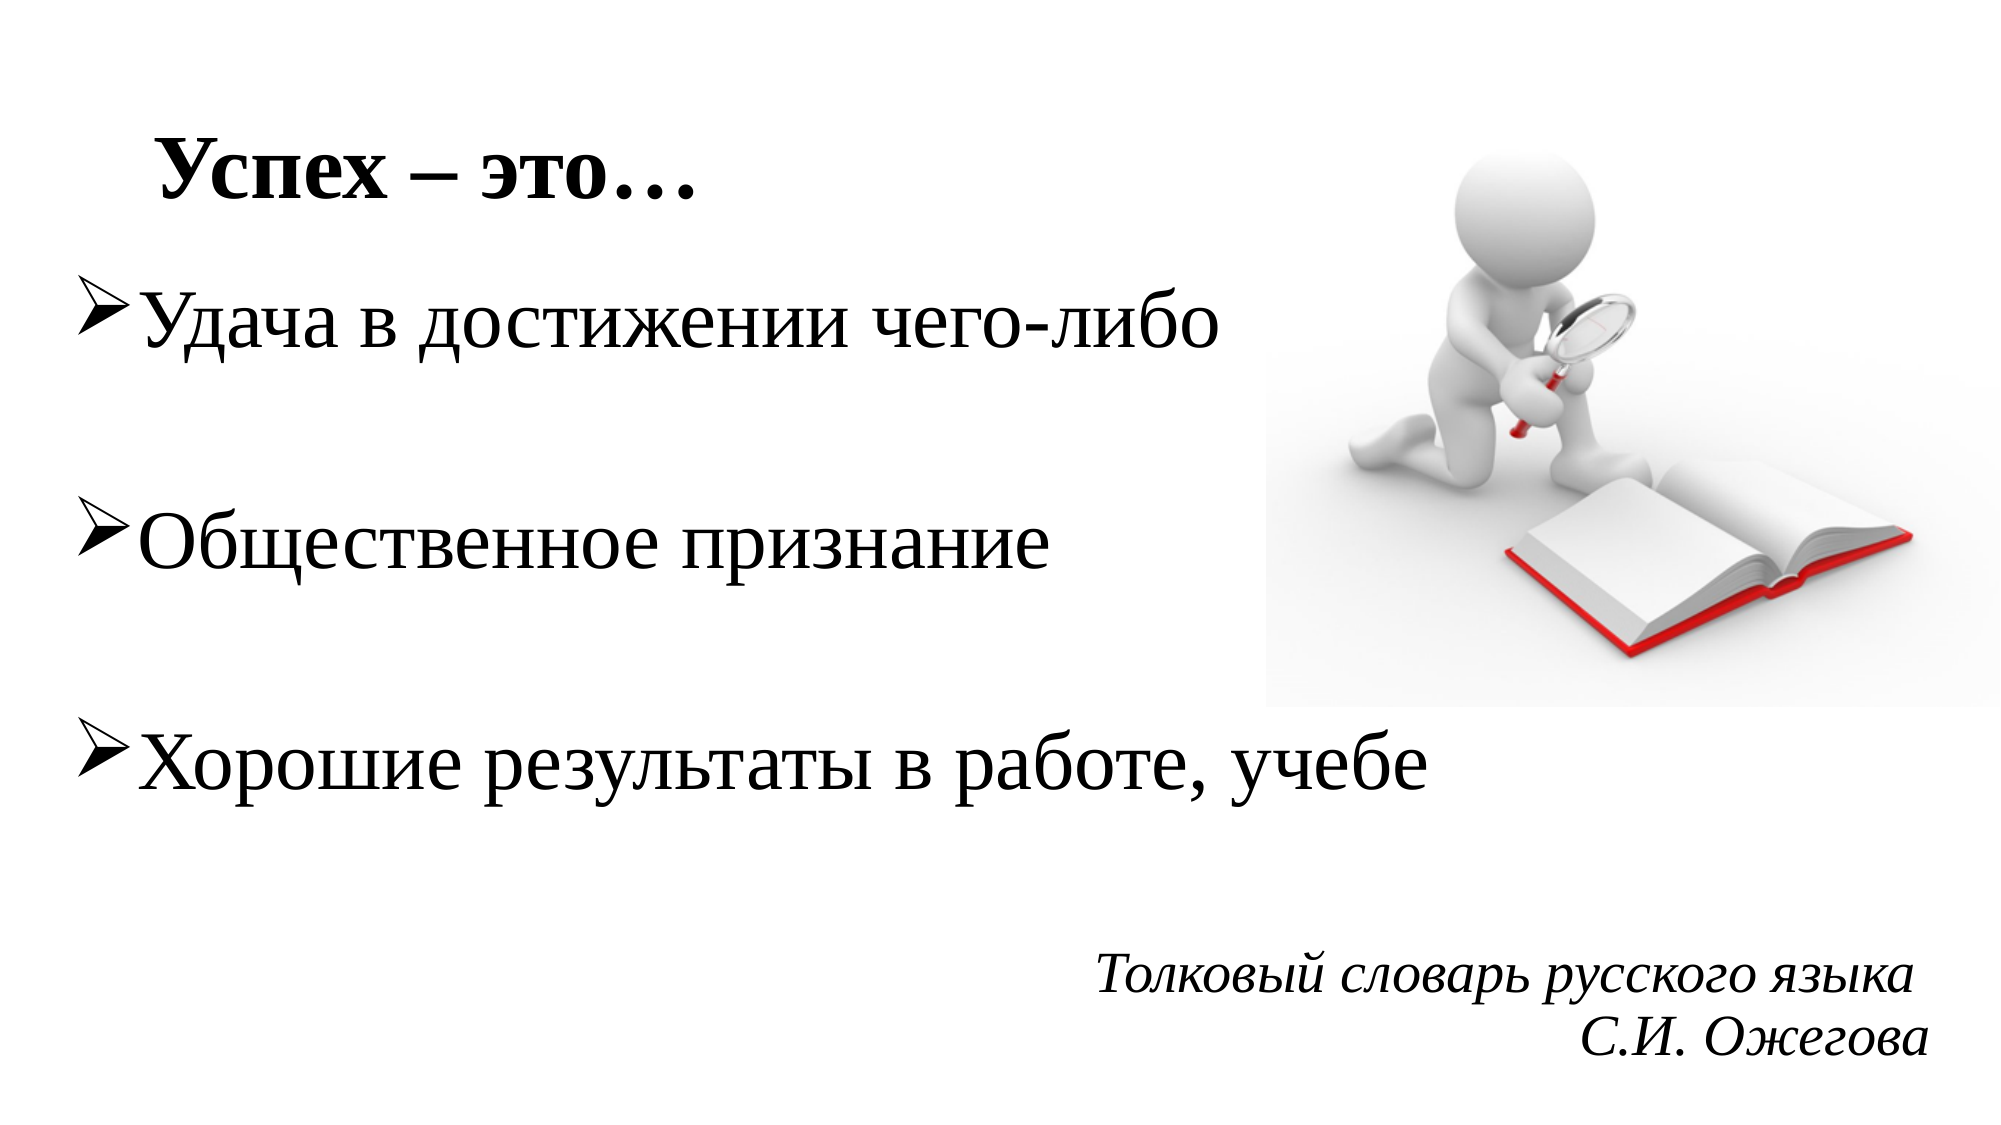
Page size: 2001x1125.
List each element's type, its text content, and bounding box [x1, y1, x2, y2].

list Удача в достижении чего-либо Общественное признание Хорошие результаты в работе, учебе [56, 267, 1782, 982]
text_box Толковый словарь русского языка С.И. Ожегова [541, 896, 1946, 1114]
title Успех – это… [137, 59, 1863, 267]
picture [1266, 112, 2000, 707]
